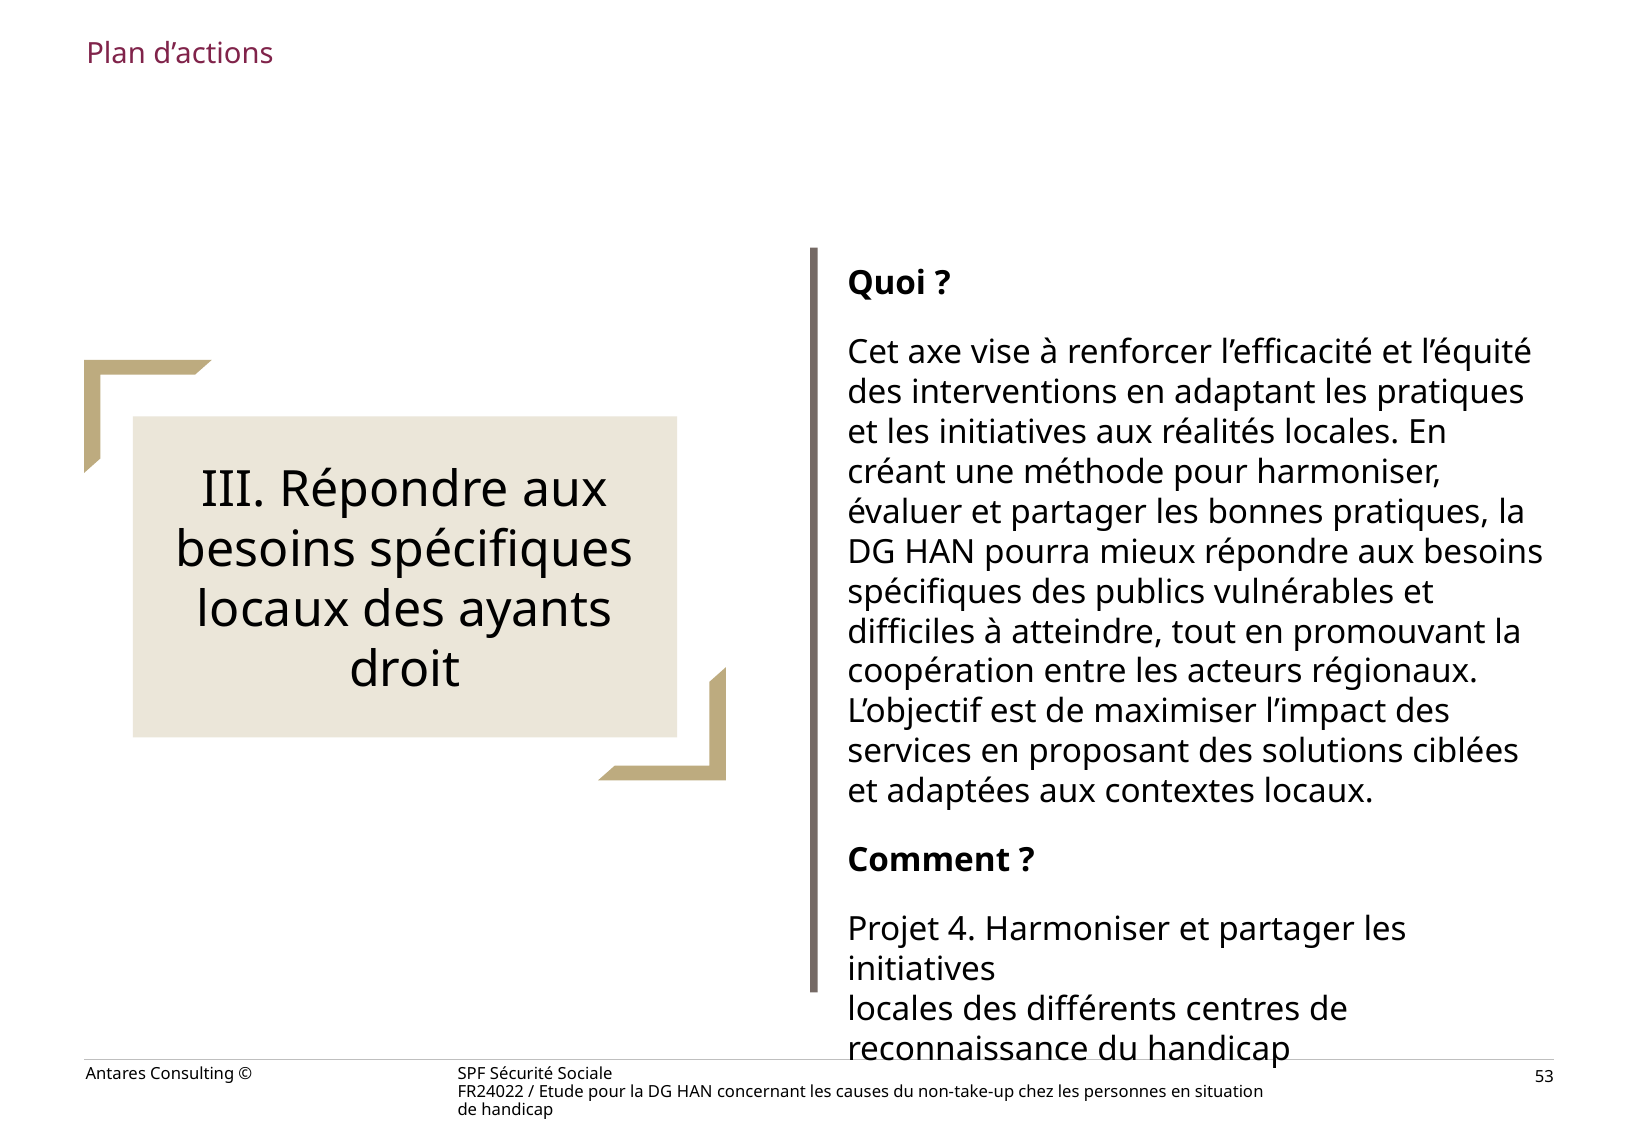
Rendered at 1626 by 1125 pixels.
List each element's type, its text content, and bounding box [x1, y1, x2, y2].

text_box III. Répondre aux besoins spécifiques locaux des ayants droit [132, 416, 678, 738]
list Quoi ? Cet axe vise à renforcer l’efficacité et l’équité des interventions en adaptant les pratiques et les initiatives aux réalités locales. En créant une méthode pour harmoniser, évaluer et partager les bonnes pratiques, la DG HAN pourra mieux répondre aux besoins spécifiques des publics vulnérables et difficiles à atteindre, tout en promouvant la coopération entre les acteurs régionaux. L’objectif est de maximiser l’impact des services en proposant des solutions ciblées et adaptées aux contextes locaux. Comment ? Projet 4. Harmoniser et partager les initiatives locales des différents centres de reconnaissance du handicap [847, 261, 1551, 996]
text_box [84, 359, 212, 473]
text_box [810, 247, 818, 993]
text_box Plan d’actions [86, 38, 1522, 70]
text_box [598, 667, 726, 781]
